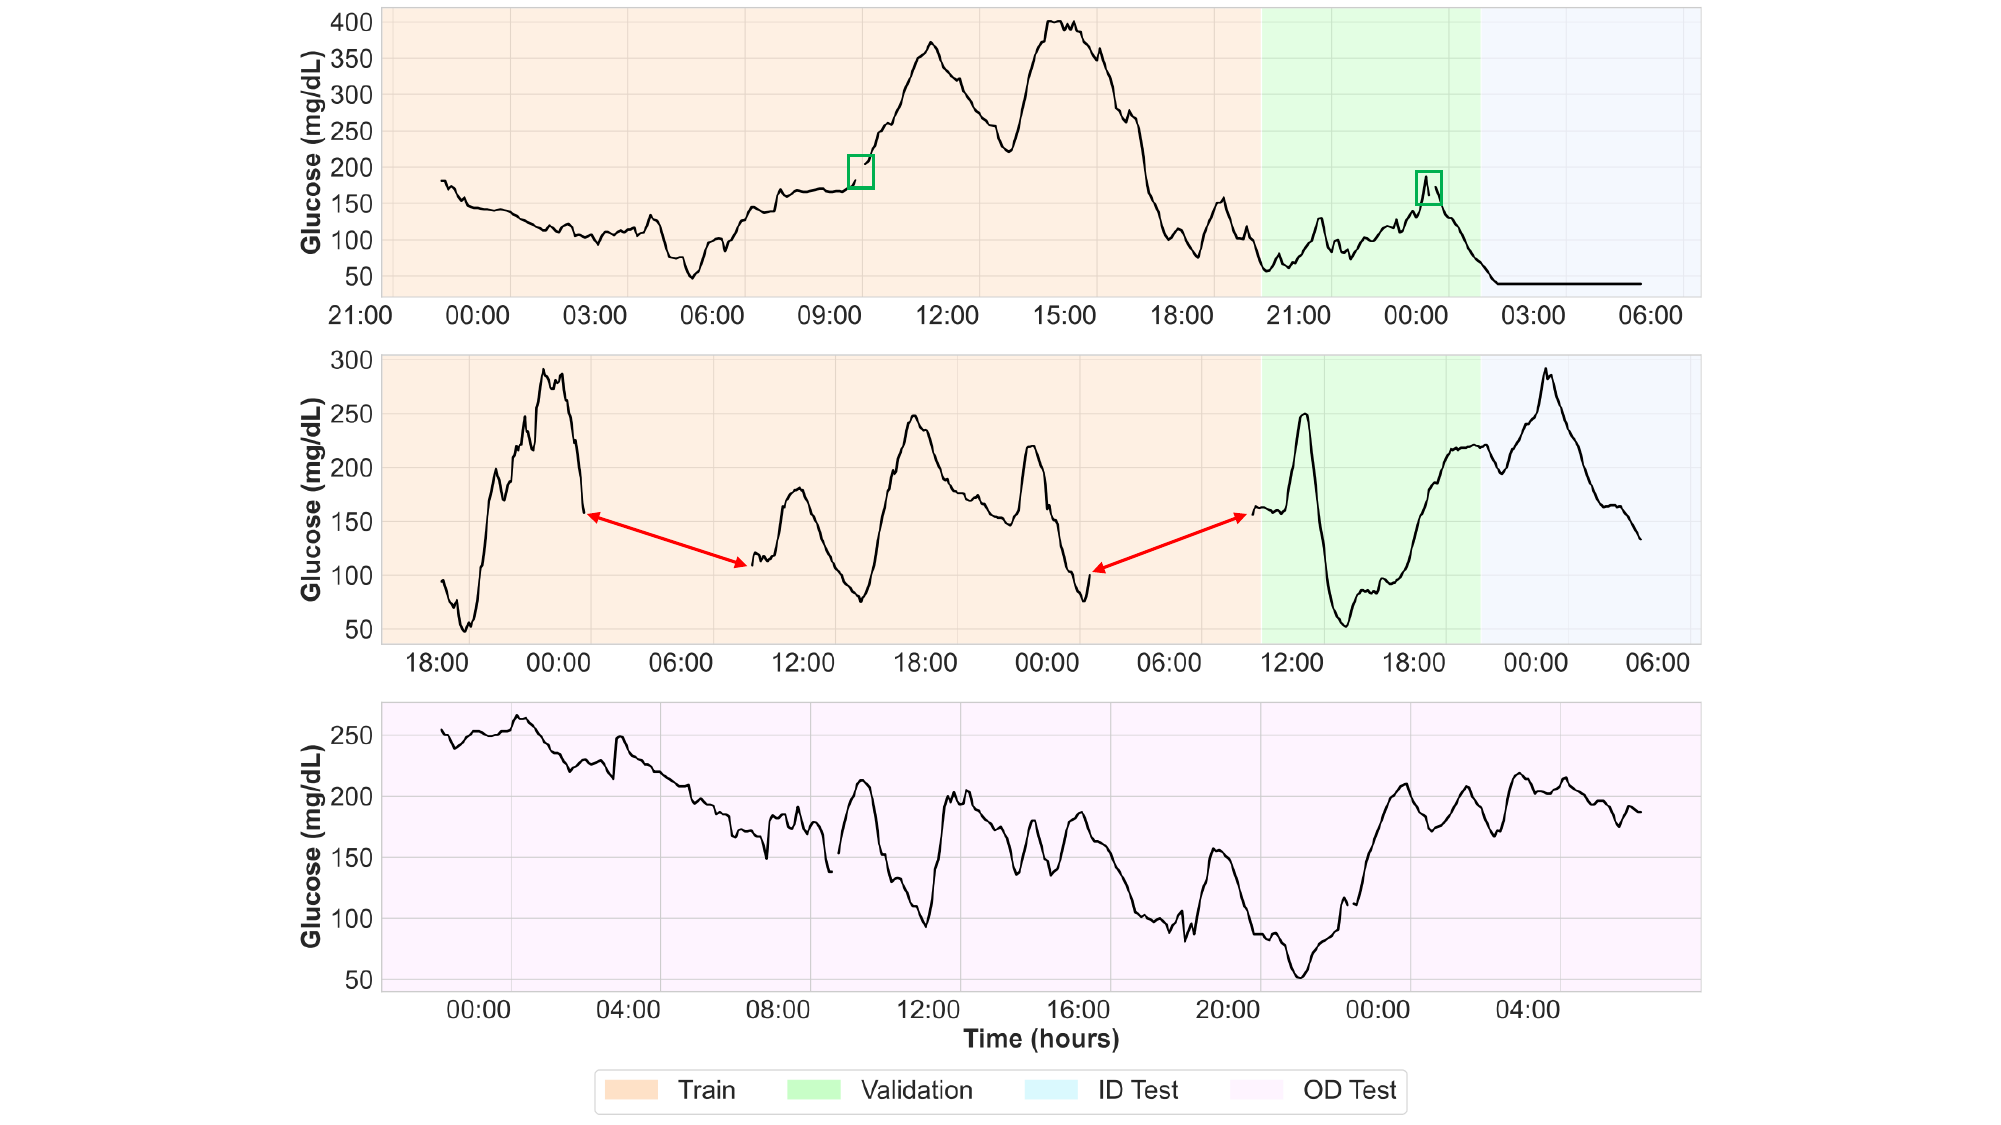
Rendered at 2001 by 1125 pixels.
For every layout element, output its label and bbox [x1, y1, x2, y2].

text_box [292, 0, 1708, 1125]
